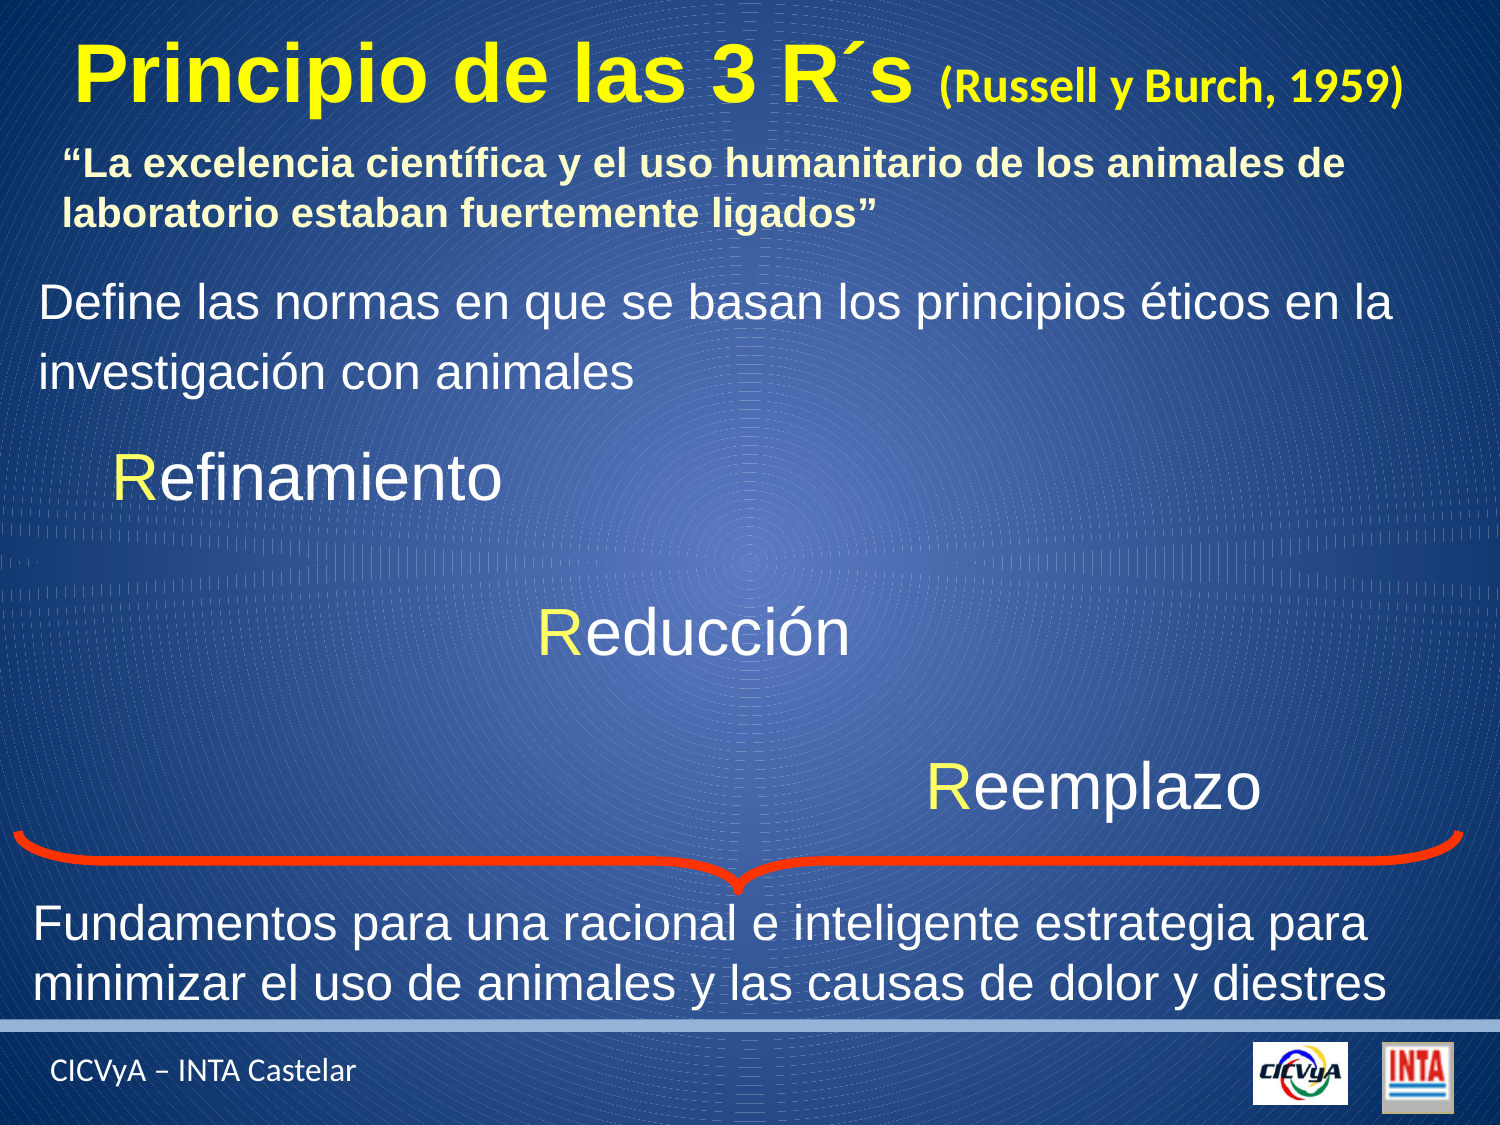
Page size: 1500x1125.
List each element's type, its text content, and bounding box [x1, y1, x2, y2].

text_box [0, 1019, 1500, 1032]
text_box Fundamentos para una racional e inteligente estrategia para minimizar el uso de animales y las causas de dolor y diestres [17, 883, 1489, 1018]
text_box “La excelencia científica y el uso humanitario de los animales de laboratorio estaban fuertemente ligados” [46, 128, 1500, 244]
text_box [17, 831, 1459, 891]
text_box Define las normas en que se basan los principios éticos en la investigación con animales [23, 262, 1465, 407]
text_box Refinamiento Reducción Reemplazo [41, 442, 1467, 844]
text_box Principio de las 3 R´s (Russell y Burch, 1959) [58, 11, 1465, 97]
picture [1381, 1041, 1454, 1114]
picture [1253, 1042, 1348, 1105]
text_box CICVyA – INTA Castelar [35, 1040, 1075, 1096]
